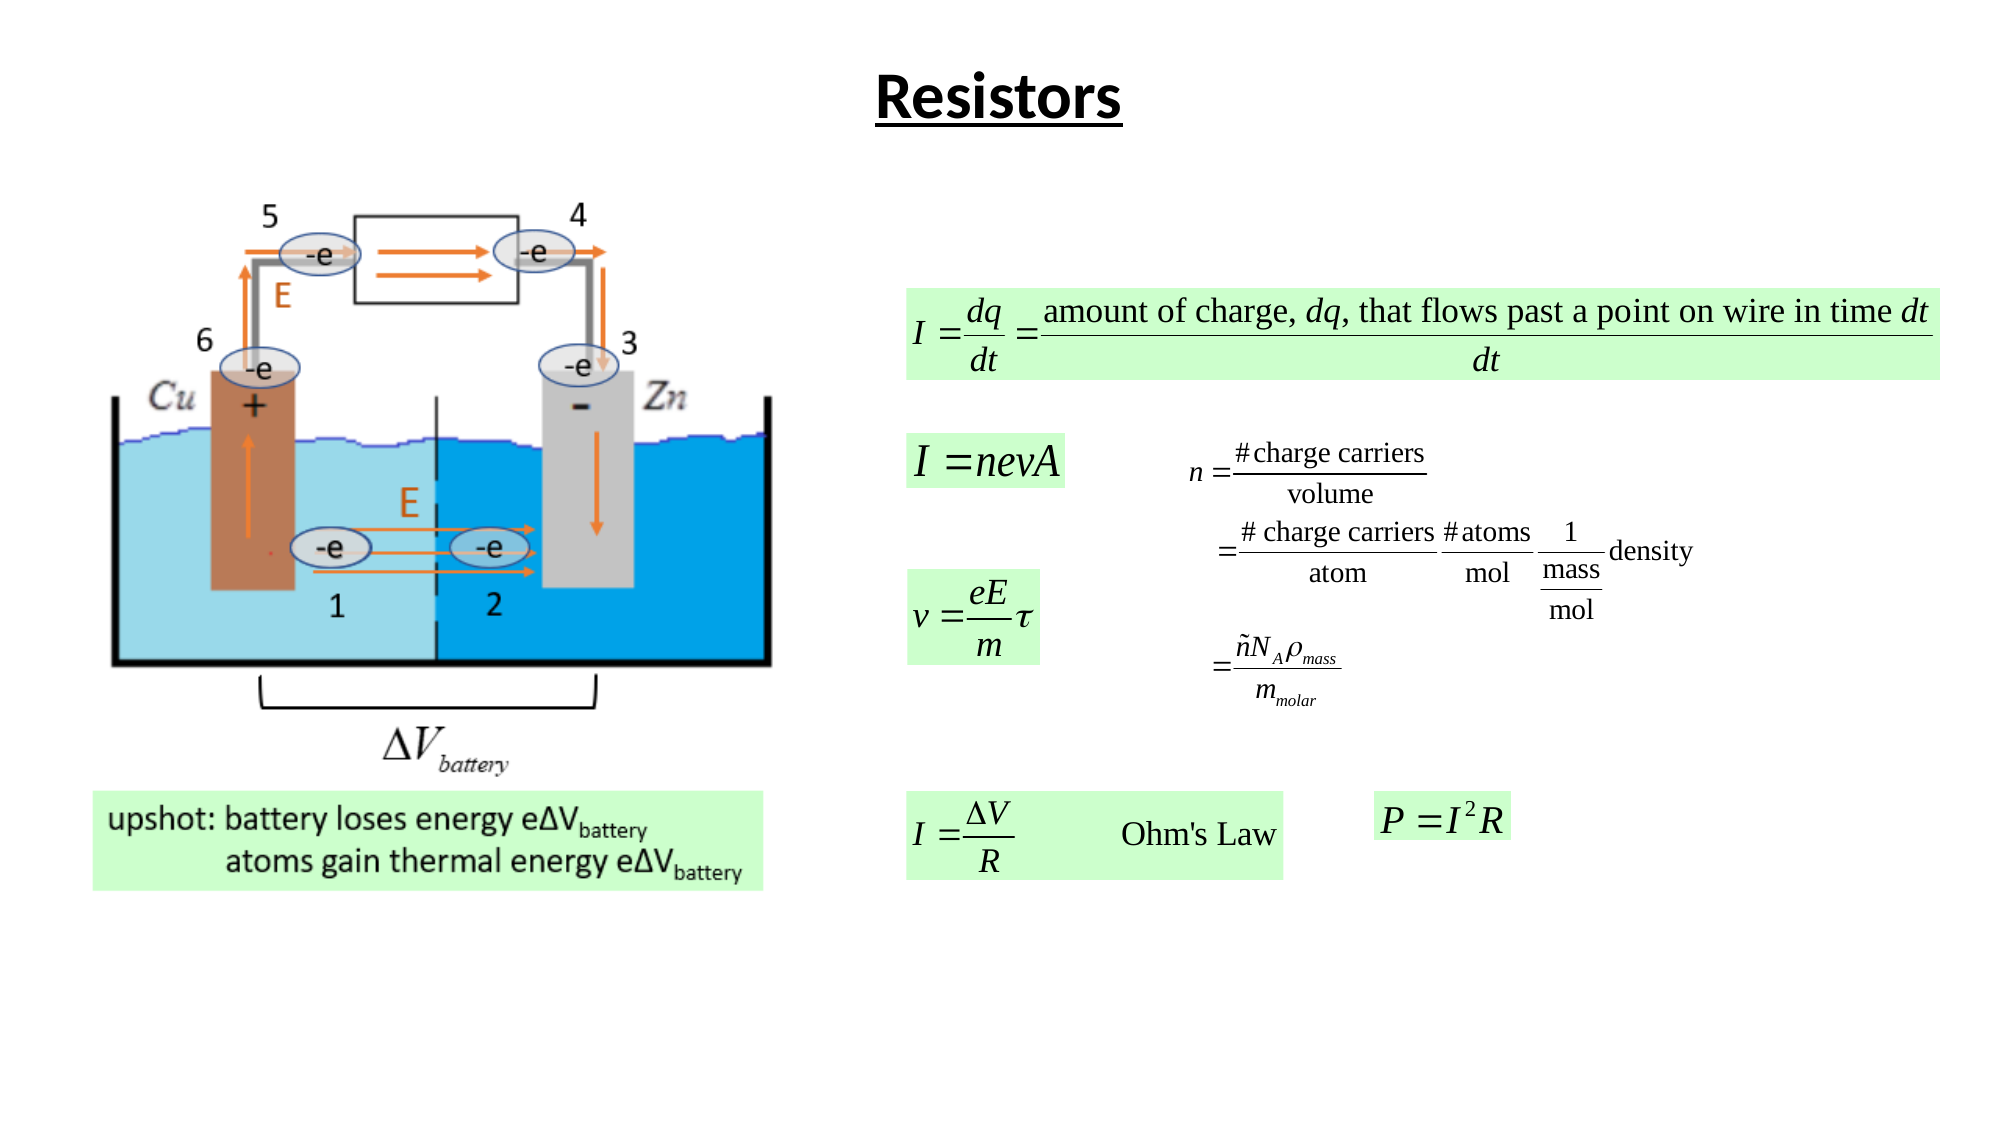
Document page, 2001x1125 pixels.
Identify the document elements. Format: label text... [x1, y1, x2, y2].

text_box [906, 432, 1066, 488]
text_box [907, 569, 1040, 665]
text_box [1373, 791, 1511, 841]
text_box Resistors [860, 44, 1185, 140]
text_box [906, 288, 1941, 380]
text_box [906, 791, 1284, 881]
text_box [1184, 432, 1700, 712]
picture [78, 178, 801, 914]
